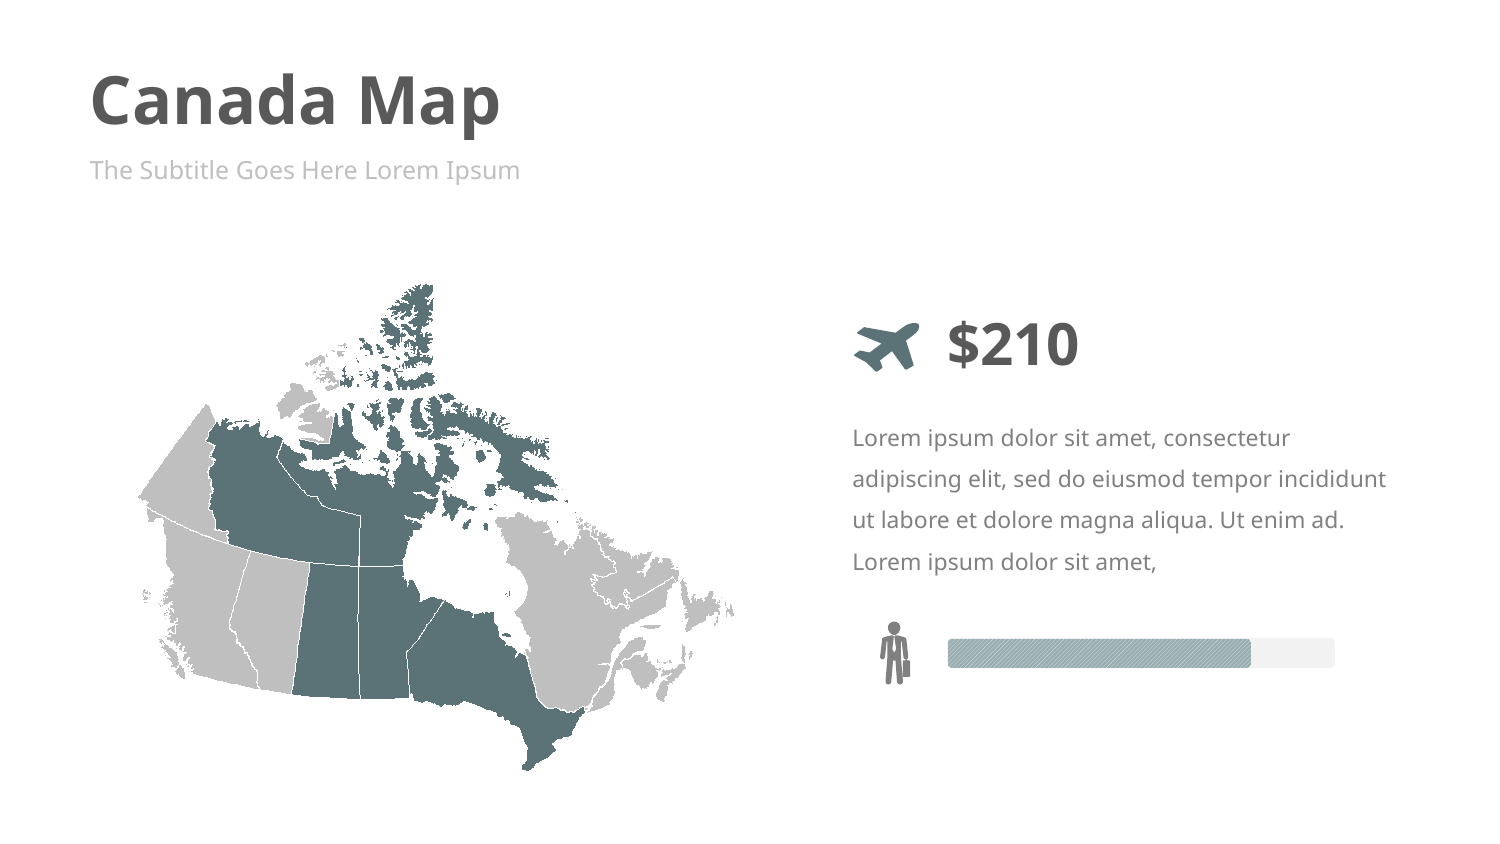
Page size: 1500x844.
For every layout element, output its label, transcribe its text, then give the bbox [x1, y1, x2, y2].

text_box [951, 635, 1338, 671]
text_box Lorem ipsum dolor sit amet, consectetur adipiscing elit, sed do eiusmod tempor incididunt ut labore et dolore magna aliqua. Ut enim ad. Lorem ipsum dolor sit amet, [837, 402, 1405, 583]
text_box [879, 621, 911, 685]
text_box [854, 323, 920, 372]
text_box Canada Map [75, 50, 1013, 146]
text_box [945, 636, 1254, 671]
text_box The Subtitle Goes Here Lorem Ipsum [75, 146, 788, 192]
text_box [137, 281, 736, 773]
text_box $210 [932, 299, 1236, 385]
